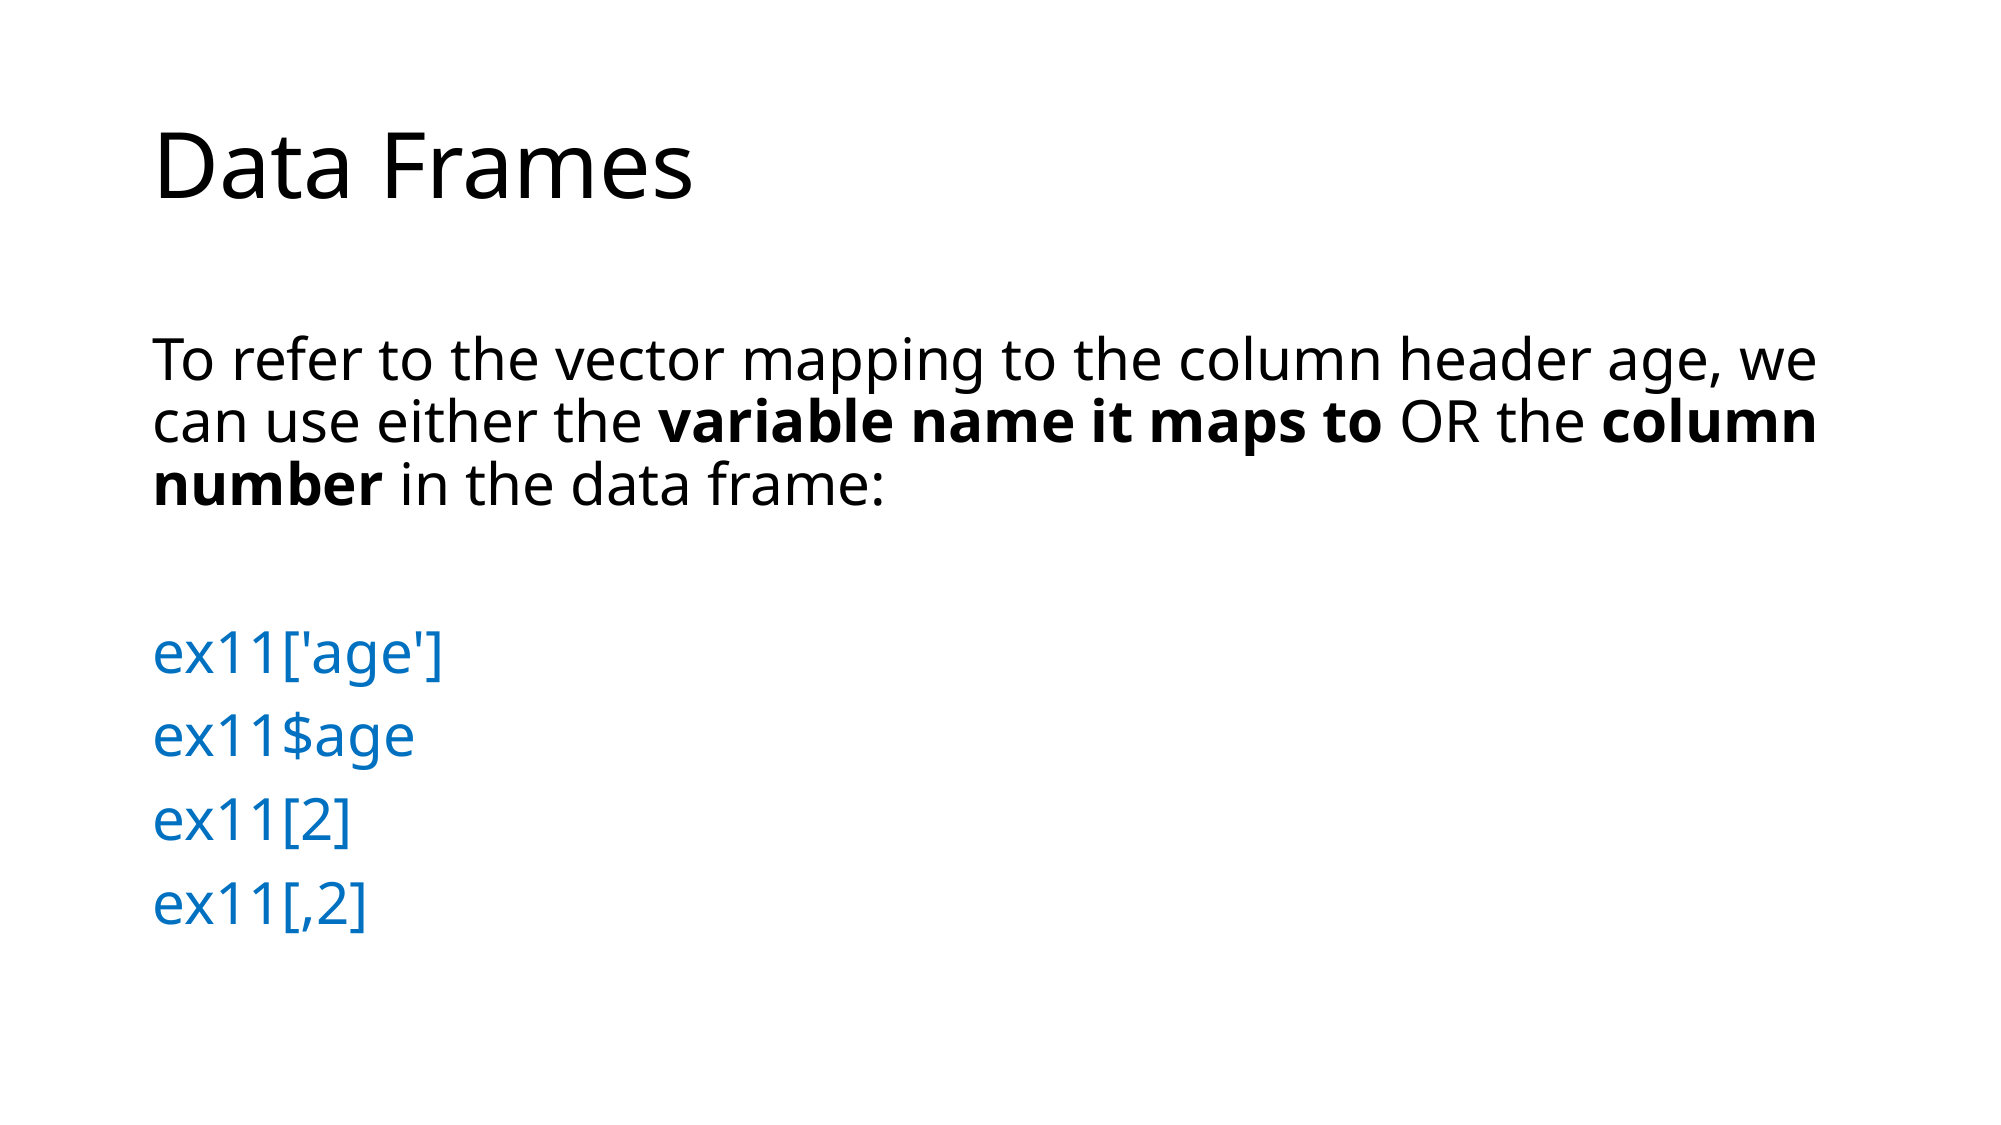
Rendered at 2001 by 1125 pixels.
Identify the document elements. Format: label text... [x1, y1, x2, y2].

list To refer to the vector mapping to the column header age, we can use either the variable name it maps to OR the column number in the data frame: ex11['age'] ex11$age ex11[2] ex11[,2] [137, 231, 1863, 1014]
title Data Frames [137, 59, 1863, 231]
